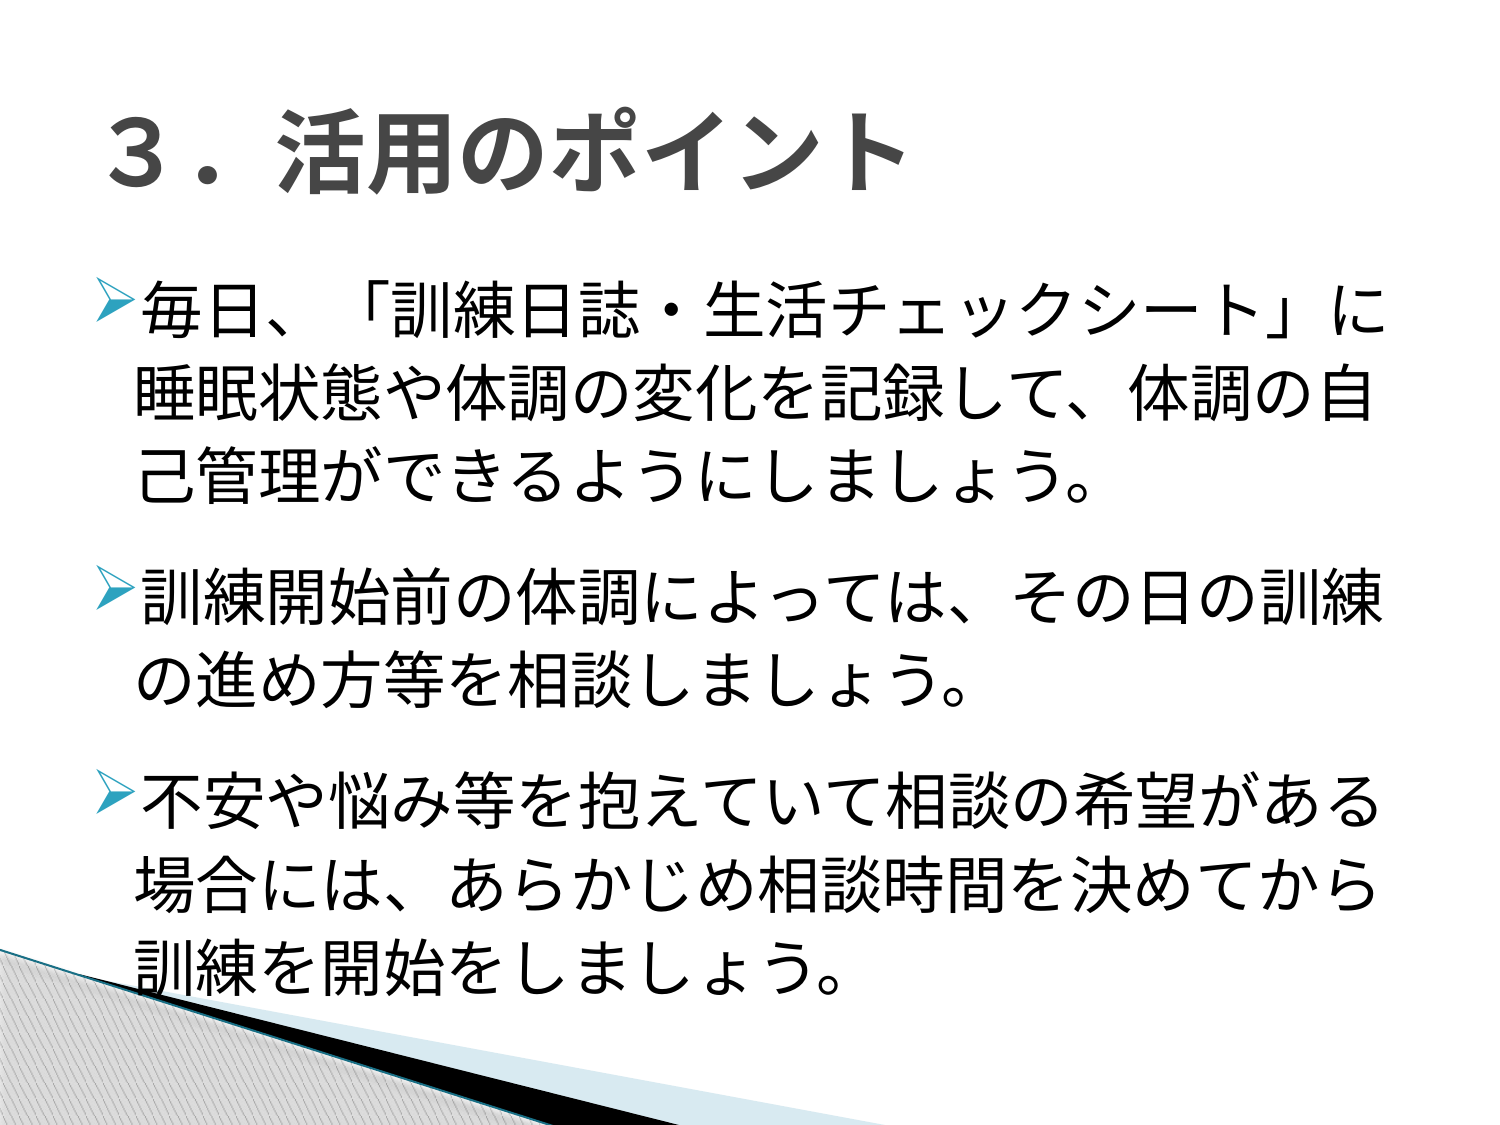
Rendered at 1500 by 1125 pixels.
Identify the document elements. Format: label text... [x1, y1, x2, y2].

title ３．活用のポイント [76, 56, 1471, 244]
list 毎日、「訓練日誌・生活チェックシート」に睡眠状態や体調の変化を記録して、体調の自己管理ができるようにしましょう。 訓練開始前の体調によっては、その日の訓練の進め方等を相談しましょう。 不安や悩み等を抱えていて相談の希望がある場合には、あらかじめ相談時間を決めてから訓練を開始をしましょう。 [58, 254, 1433, 1059]
